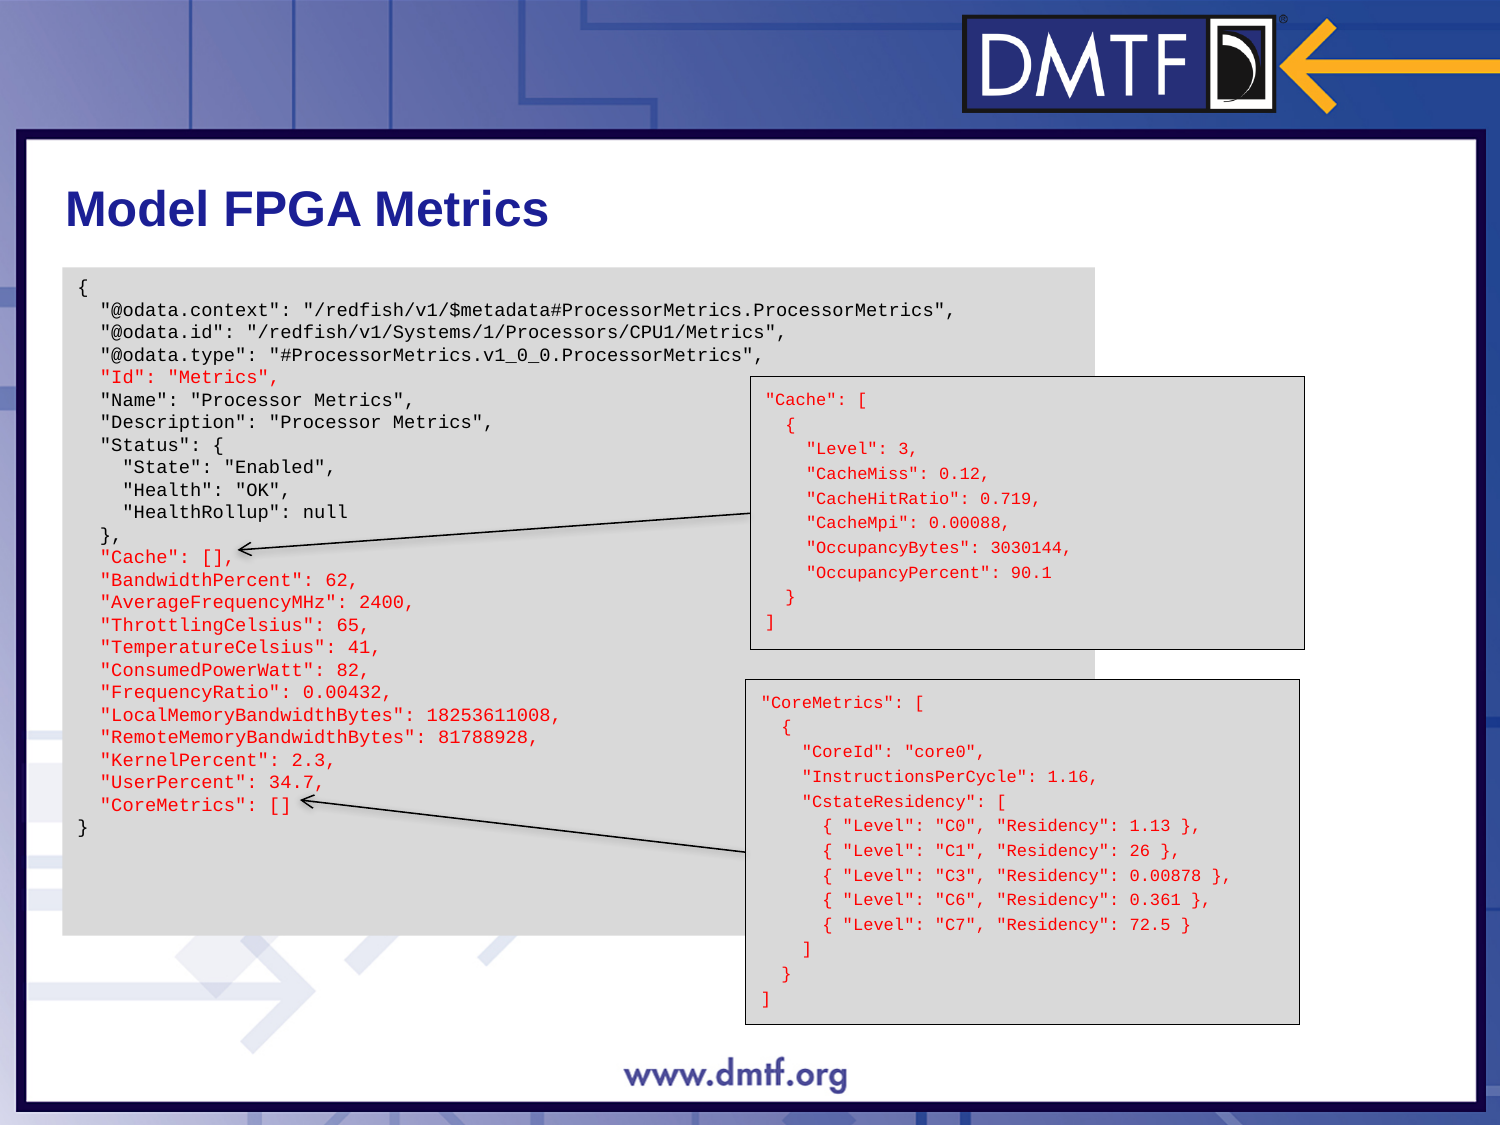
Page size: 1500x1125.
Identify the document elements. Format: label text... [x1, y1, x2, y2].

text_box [237, 513, 751, 551]
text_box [299, 799, 747, 853]
picture [0, 0, 1500, 1125]
list "Cache": [ { "Level": 3, "CacheMiss": 0.12, "CacheHitRatio": 0.719, "CacheMpi": 0.00088, "OccupancyBytes": 3030144, "OccupancyPercent": 90.1 } ] [750, 376, 1305, 650]
title Model FPGA Metrics [50, 149, 1450, 263]
list "CoreMetrics": [ { "CoreId": "core0", "InstructionsPerCycle": 1.16, "CstateResidency": [ { "Level": "C0", "Residency": 1.13 }, { "Level": "C1", "Residency": 26 }, { "Level": "C3", "Residency": 0.00878 }, { "Level": "C6", "Residency": 0.361 }, { "Level": "C7", "Residency": 72.5 } ] } ] [745, 679, 1300, 1025]
list { "@odata.context": "/redfish/v1/$metadata#ProcessorMetrics.ProcessorMetrics", "@odata.id": "/redfish/v1/Systems/1/Processors/CPU1/Metrics", "@odata.type": "#ProcessorMetrics.v1_0_0.ProcessorMetrics", "Id": "Metrics", "Name": "Processor Metrics", "Description": "Processor Metrics", "Status": { "State": "Enabled", "Health": "OK", "HealthRollup": null }, "Cache": [], "BandwidthPercent": 62, "AverageFrequencyMHz": 2400, "ThrottlingCelsius": 65, "TemperatureCelsius": 41, "ConsumedPowerWatt": 82, "FrequencyRatio": 0.00432, "LocalMemoryBandwidthBytes": 18253611008, "RemoteMemoryBandwidthBytes": 81788928, "KernelPercent": 2.3, "UserPercent": 34.7, "CoreMetrics": [] } [62, 267, 1095, 936]
